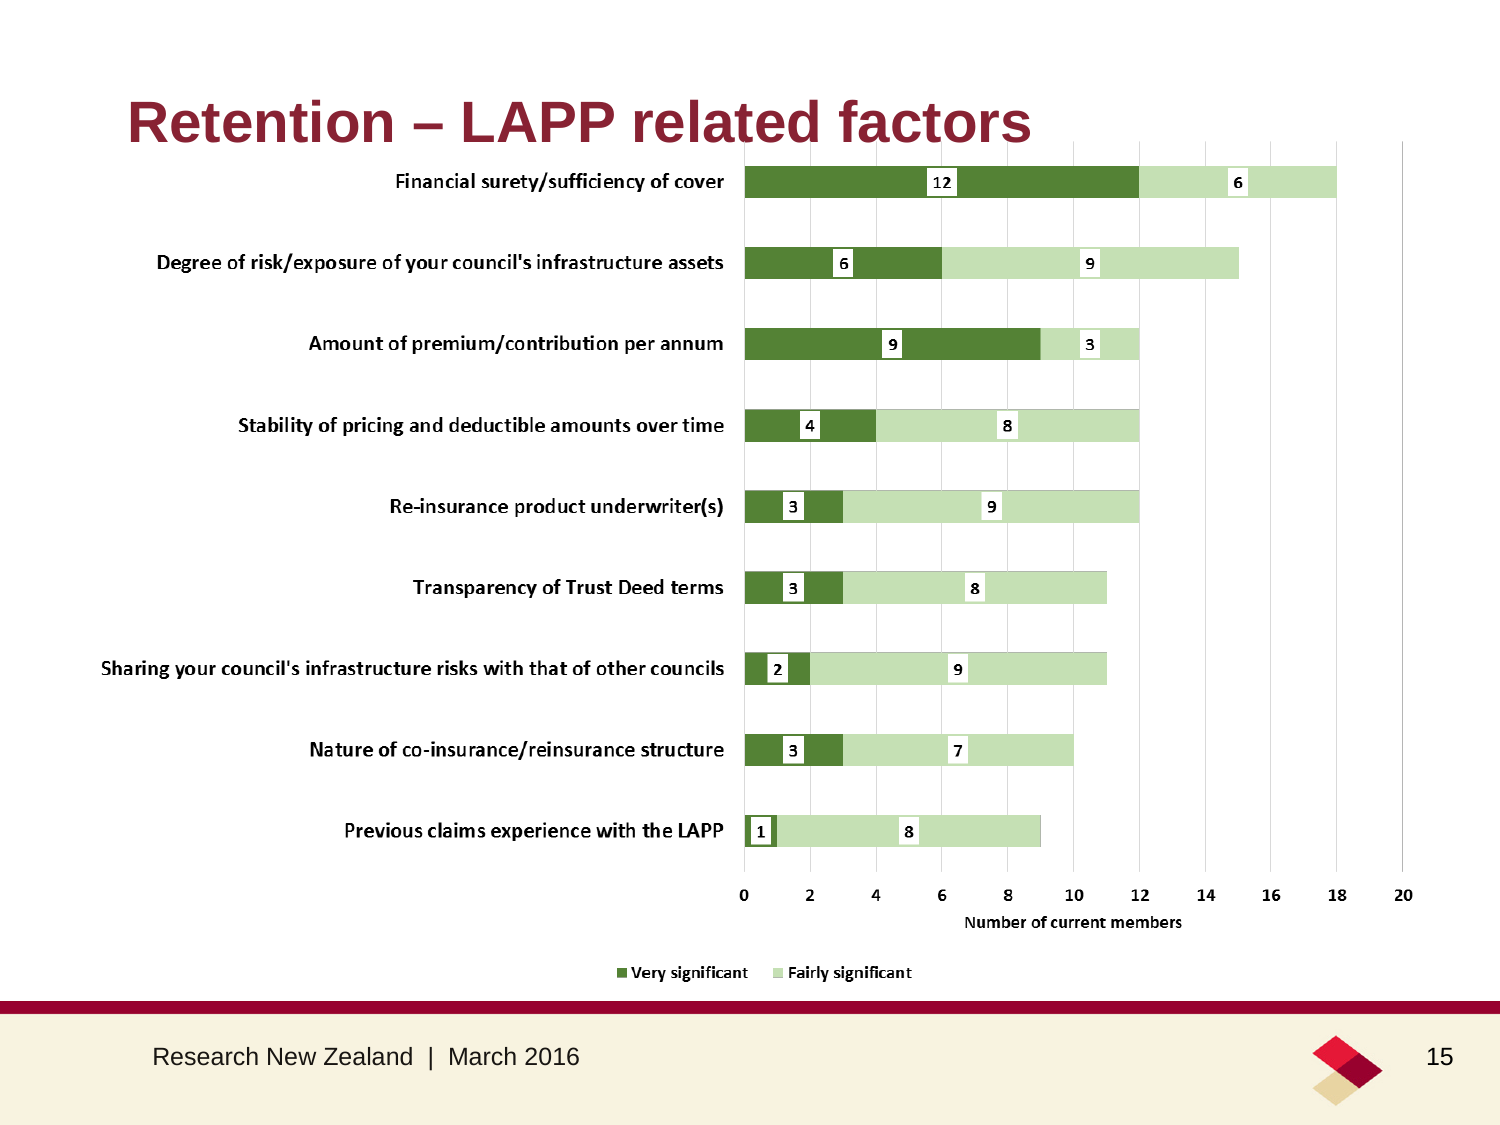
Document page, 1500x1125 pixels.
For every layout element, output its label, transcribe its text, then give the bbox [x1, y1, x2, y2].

title Retention – LAPP related factors [112, 50, 1388, 121]
picture [0, 121, 1500, 1125]
